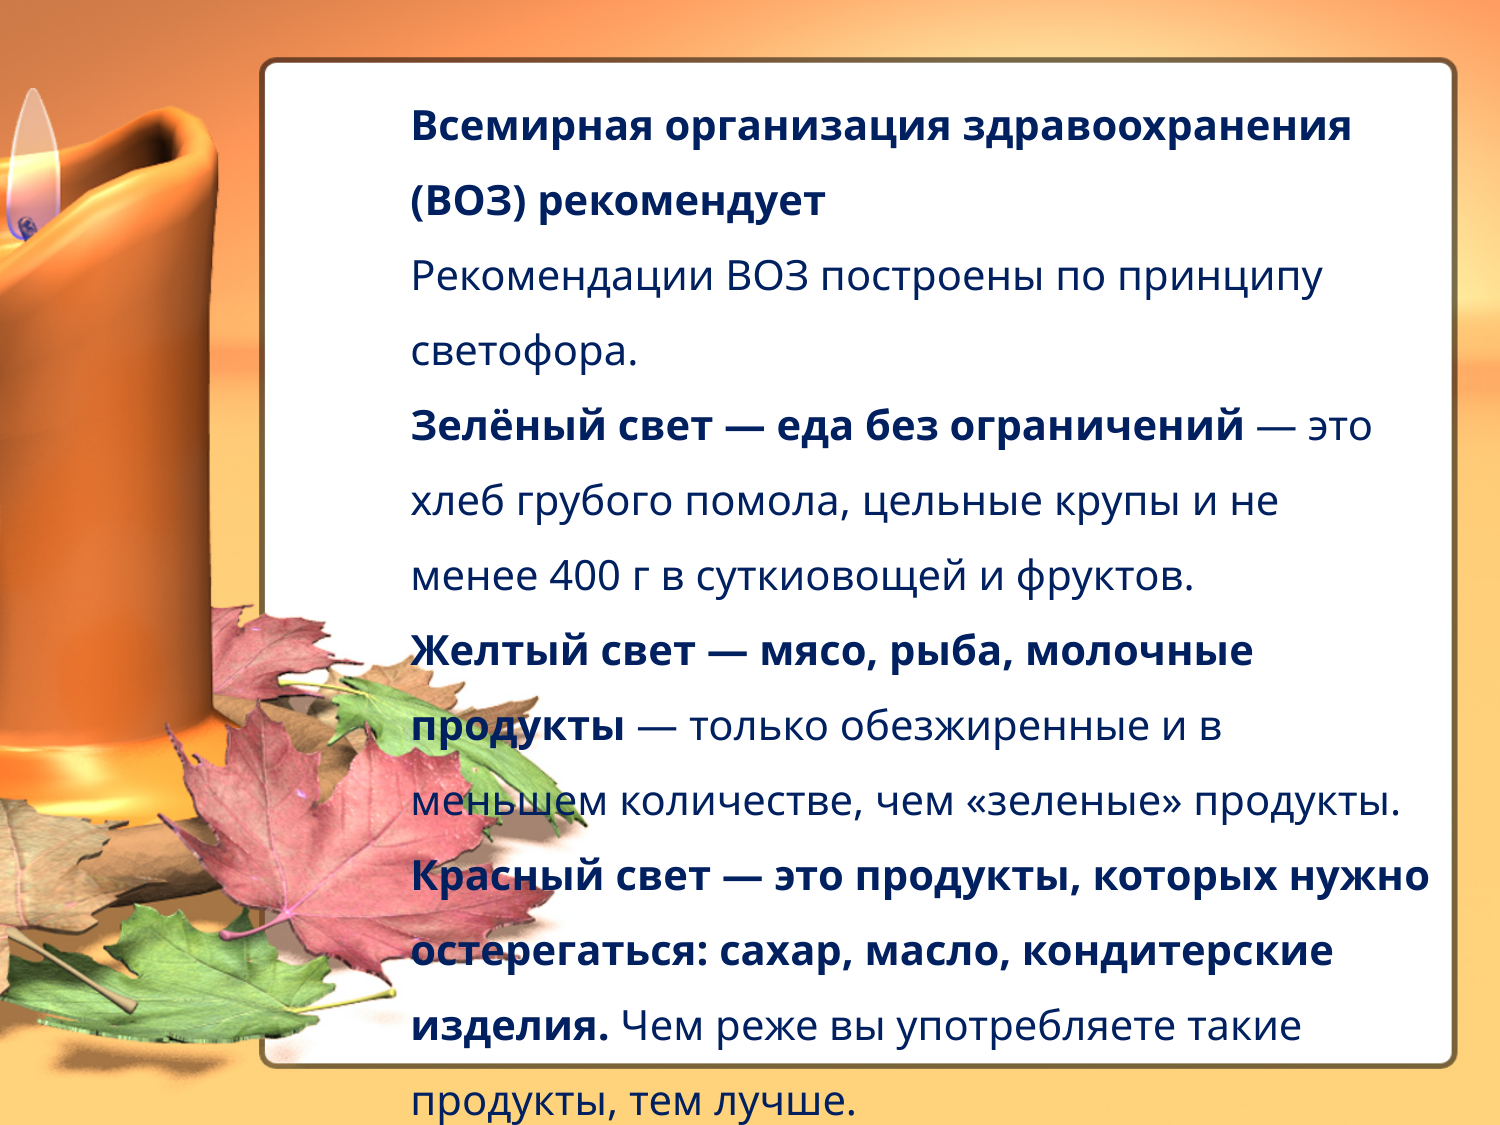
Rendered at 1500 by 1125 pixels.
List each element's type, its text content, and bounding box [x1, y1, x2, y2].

text_box Всемирная организация здравоохранения (ВОЗ) рекомендует Рекомендации ВОЗ построены по принципу светофора. Зелёный свет — еда без ограничений — это хлеб грубого помола, цельные крупы и не менее 400 г в суткиовощей и фруктов. Желтый свет — мясо, рыба, молочные продукты — только обезжиренные и в меньшем количестве, чем «зеленые» продукты. Красный свет — это продукты, которых нужно остерегаться: сахар, масло, кондитерские изделия. Чем реже вы употребляете такие продукты, тем лучше. [395, 66, 1447, 1125]
picture [0, 0, 1500, 1125]
